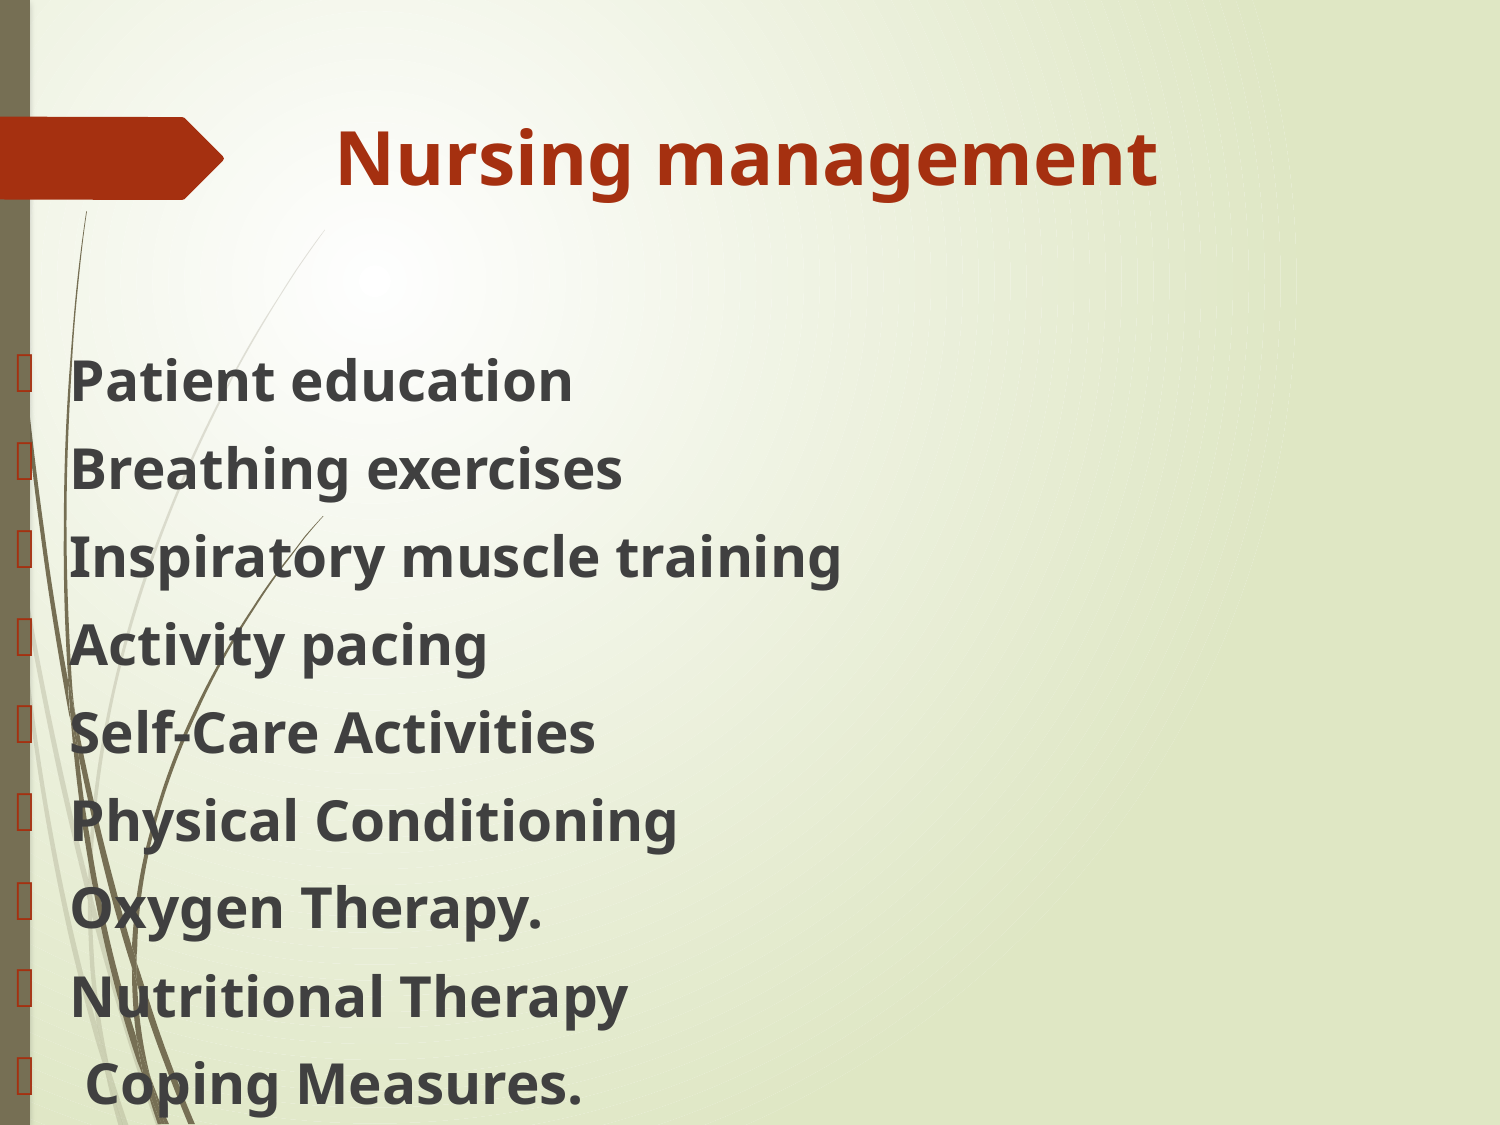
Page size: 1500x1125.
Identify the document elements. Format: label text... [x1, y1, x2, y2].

title Nursing management [319, 102, 1400, 313]
list Patient education Breathing exercises Inspiratory muscle training Activity pacing Self-Care Activities Physical Conditioning Oxygen Therapy. Nutritional Therapy Coping Measures. [0, 337, 1500, 1125]
